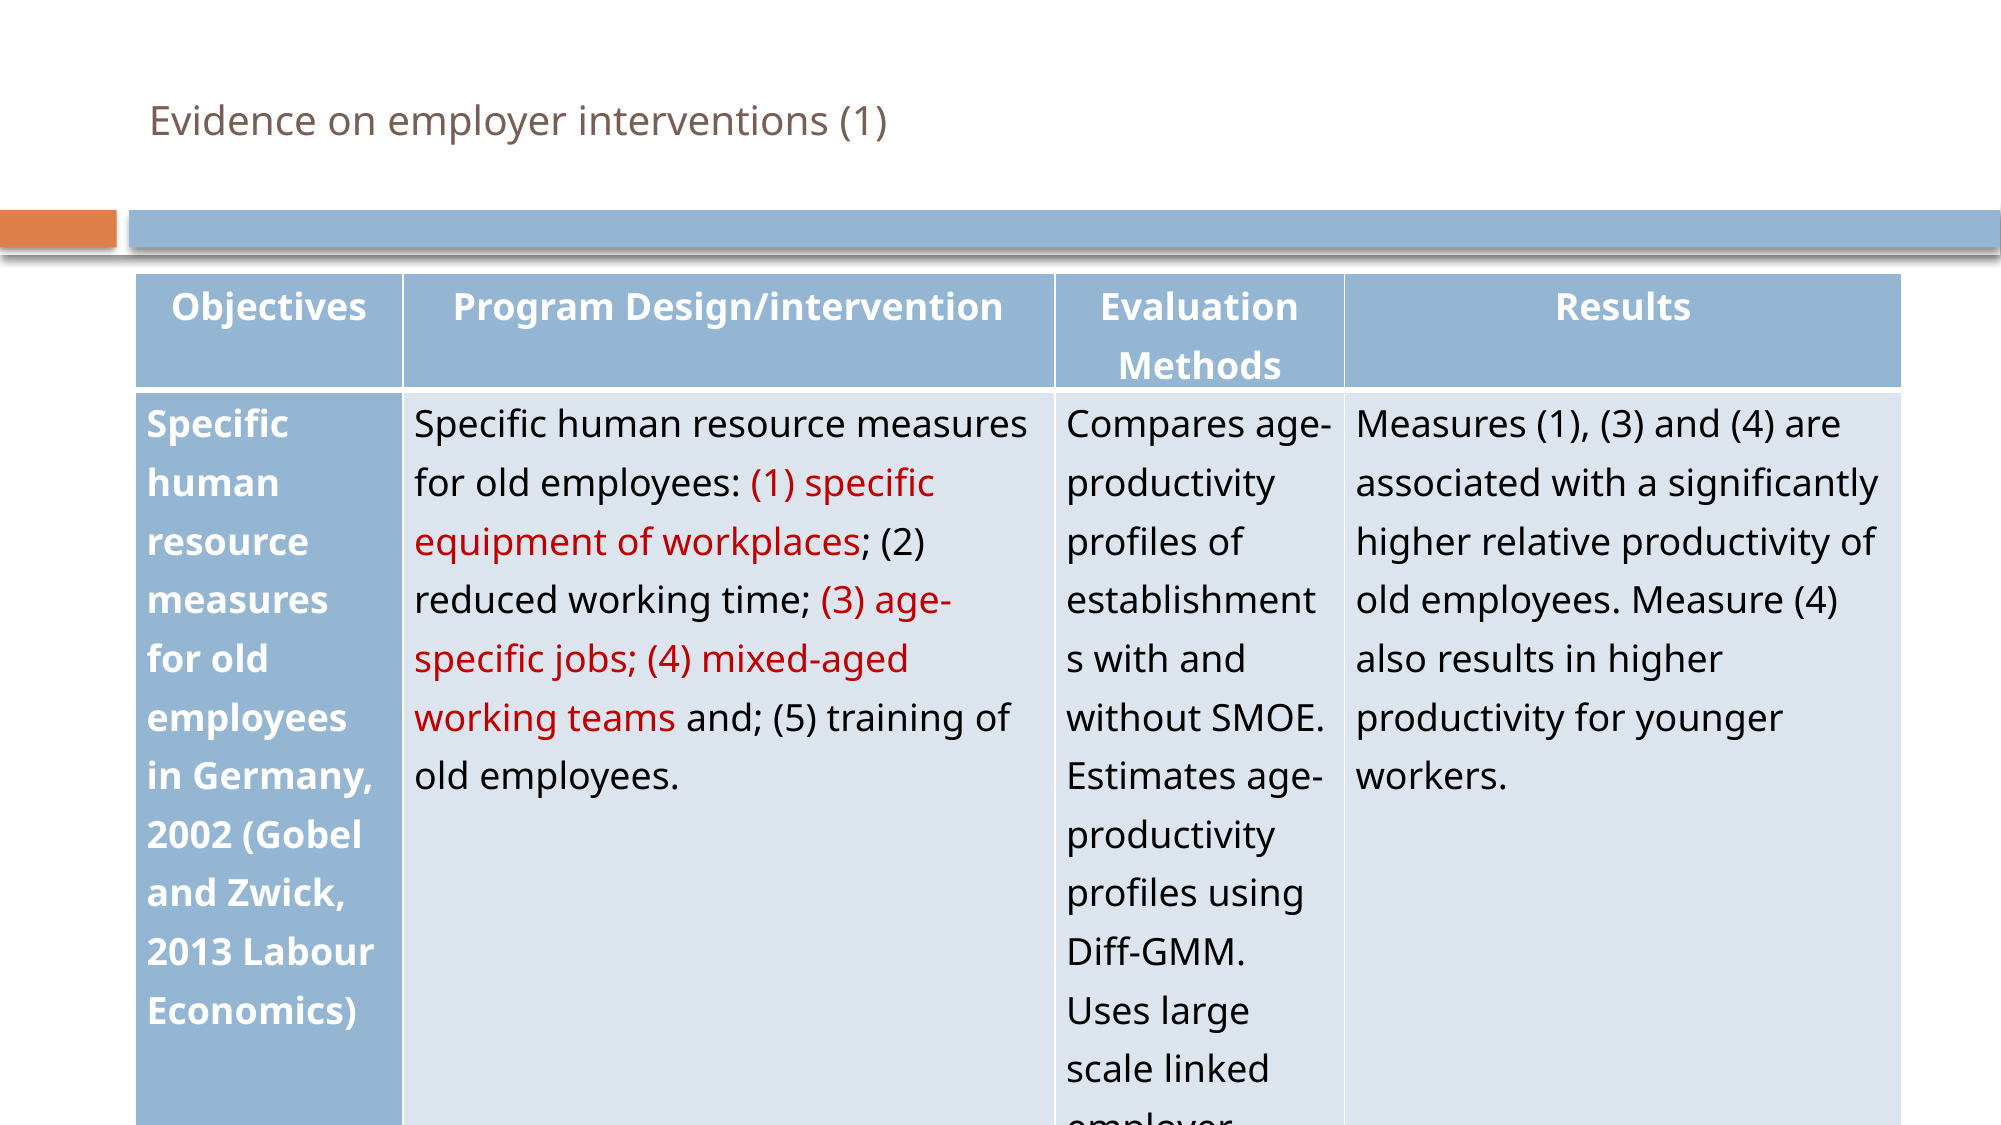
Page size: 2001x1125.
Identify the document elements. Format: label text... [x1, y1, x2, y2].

table_cell Specific human resource measures for old employees: (1) specific equipment of workplaces; (2) reduced working time; (3) age-specific jobs; (4) mixed-aged working teams and; (5) training of old employees. [404, 393, 1054, 1125]
table_cell Measures (1), (3) and (4) are associated with a significantly higher relative productivity of old employees. Measure (4) also results in higher productivity for younger workers. [1345, 393, 1901, 1125]
table_header Program Design/intervention [404, 274, 1054, 387]
title Evidence on employer interventions (1) [133, 37, 1918, 200]
table_header Evaluation Methods [1056, 274, 1344, 387]
table_cell Specific human resource measures for old employees in Germany, 2002 (Gobel and Zwick, 2013 Labour Economics) [136, 393, 402, 1125]
table_cell Compares age-productivity profiles of establishments with and without SMOE. Estimates age-productivity profiles using Diff-GMM. Uses large scale linked employer employee panel data. [1056, 393, 1344, 1125]
table_header Objectives [136, 274, 402, 387]
table_header Results [1345, 274, 1901, 387]
